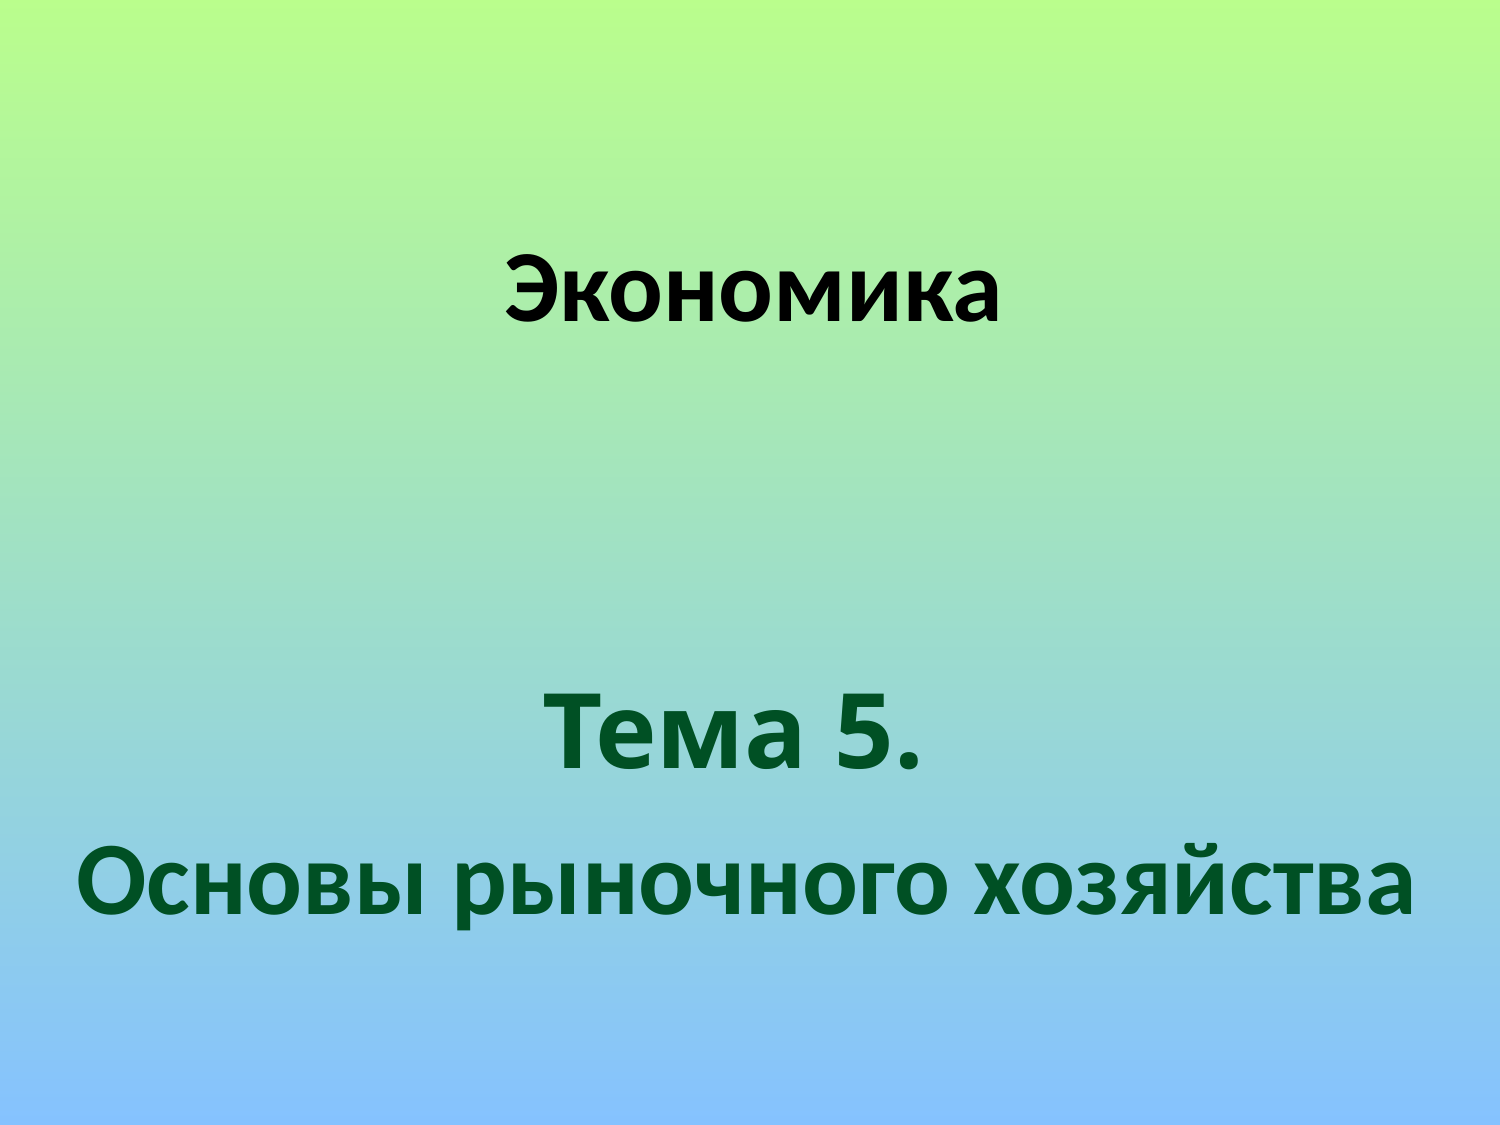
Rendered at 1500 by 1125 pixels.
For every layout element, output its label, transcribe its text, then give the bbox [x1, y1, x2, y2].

subtitle Тема 5. Основы рыночного хозяйства [23, 656, 1471, 1035]
text_box Экономика [72, 7, 1435, 599]
